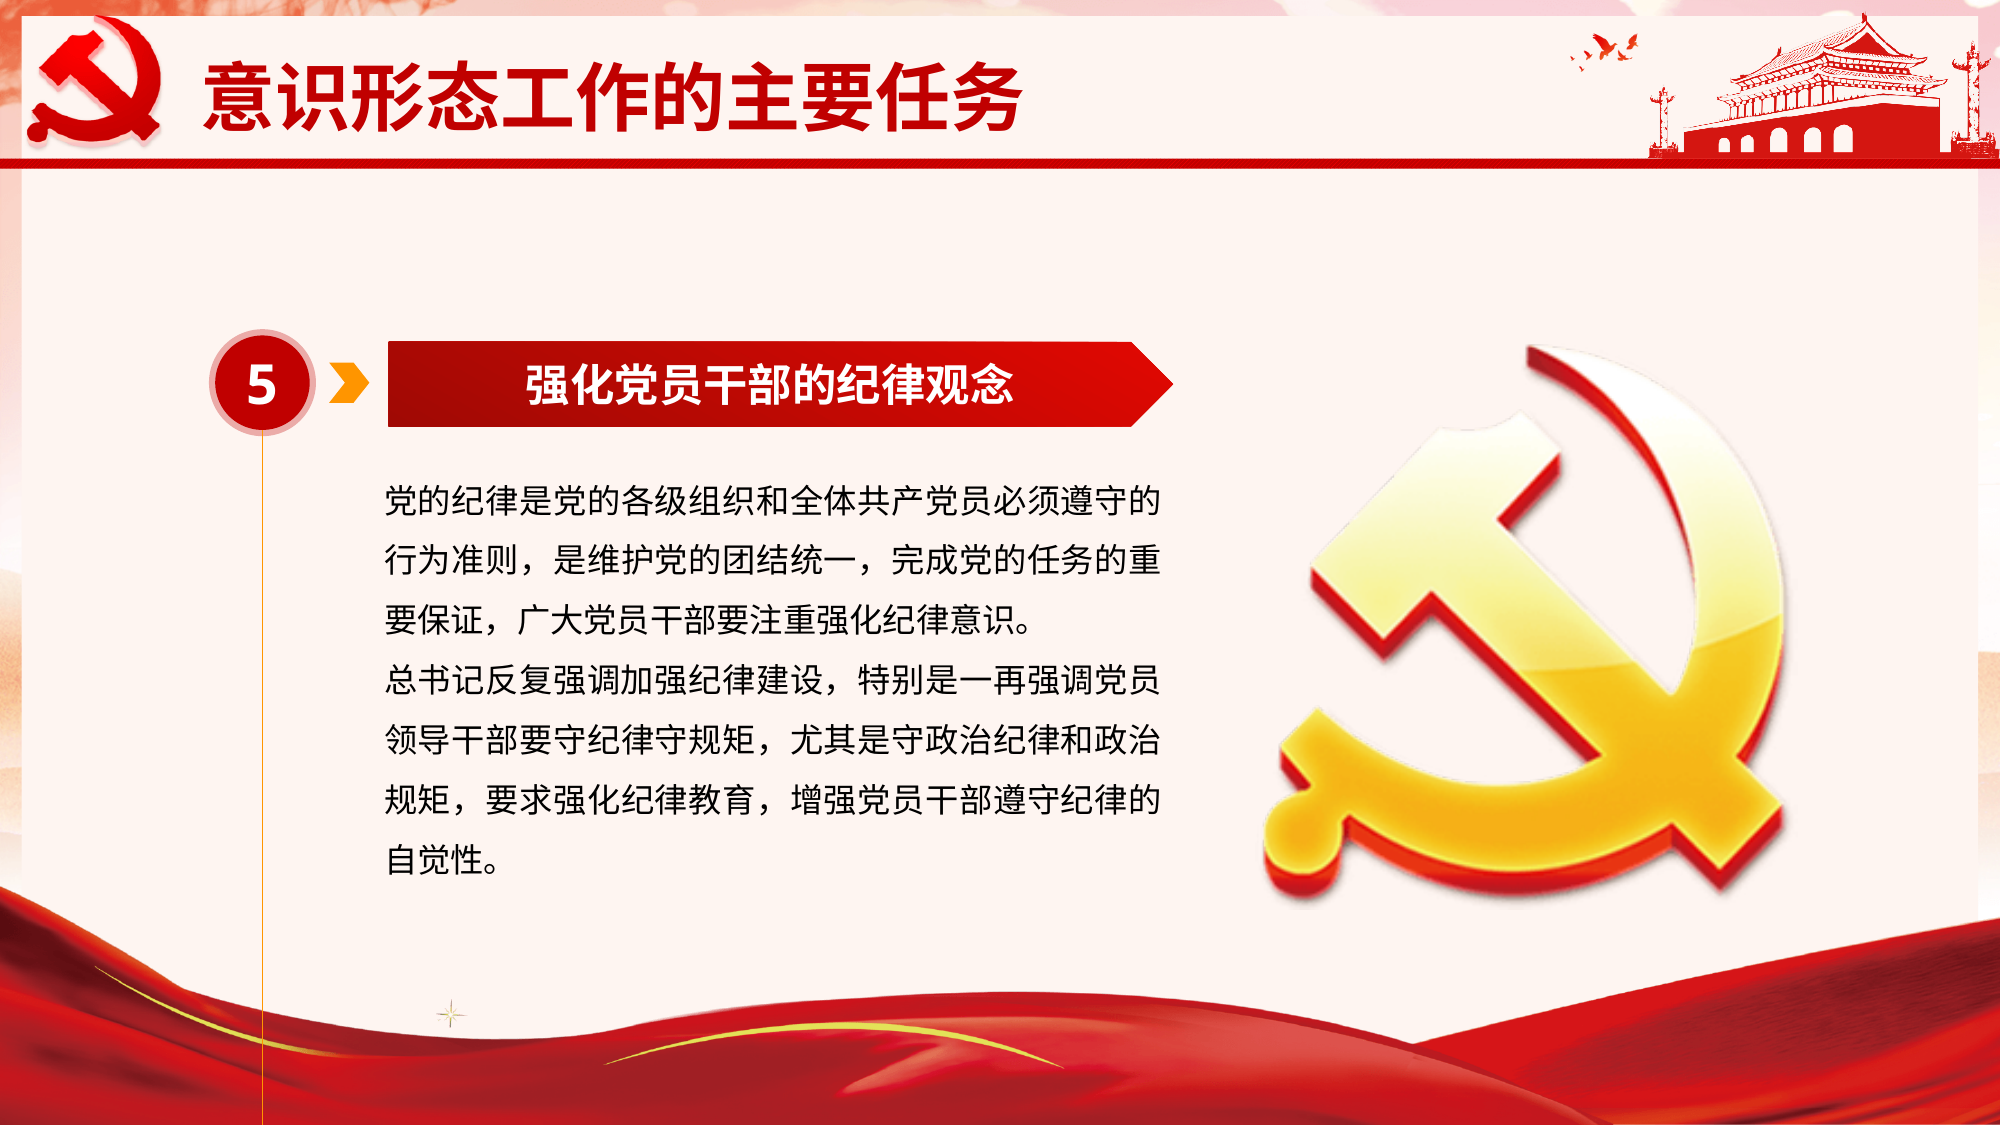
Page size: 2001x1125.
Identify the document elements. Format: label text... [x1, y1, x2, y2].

text_box 党的纪律是党的各级组织和全体共产党员必须遵守的行为准则，是维护党的团结统一，完成党的任务的重要保证，广大党员干部要注重强化纪律意识。 总书记反复强调加强纪律建设，特别是一再强调党员领导干部要守纪律守规矩，尤其是守政治纪律和政治规矩，要求强化纪律教育，增强党员干部遵守纪律的自觉性。 [369, 452, 1177, 887]
text_box 强化党员干部的纪律观念 [387, 340, 1175, 428]
picture [0, 169, 262, 1125]
text_box [326, 361, 371, 404]
text_box 5 [214, 334, 311, 431]
picture [0, 0, 2000, 159]
picture [263, 169, 2000, 1125]
